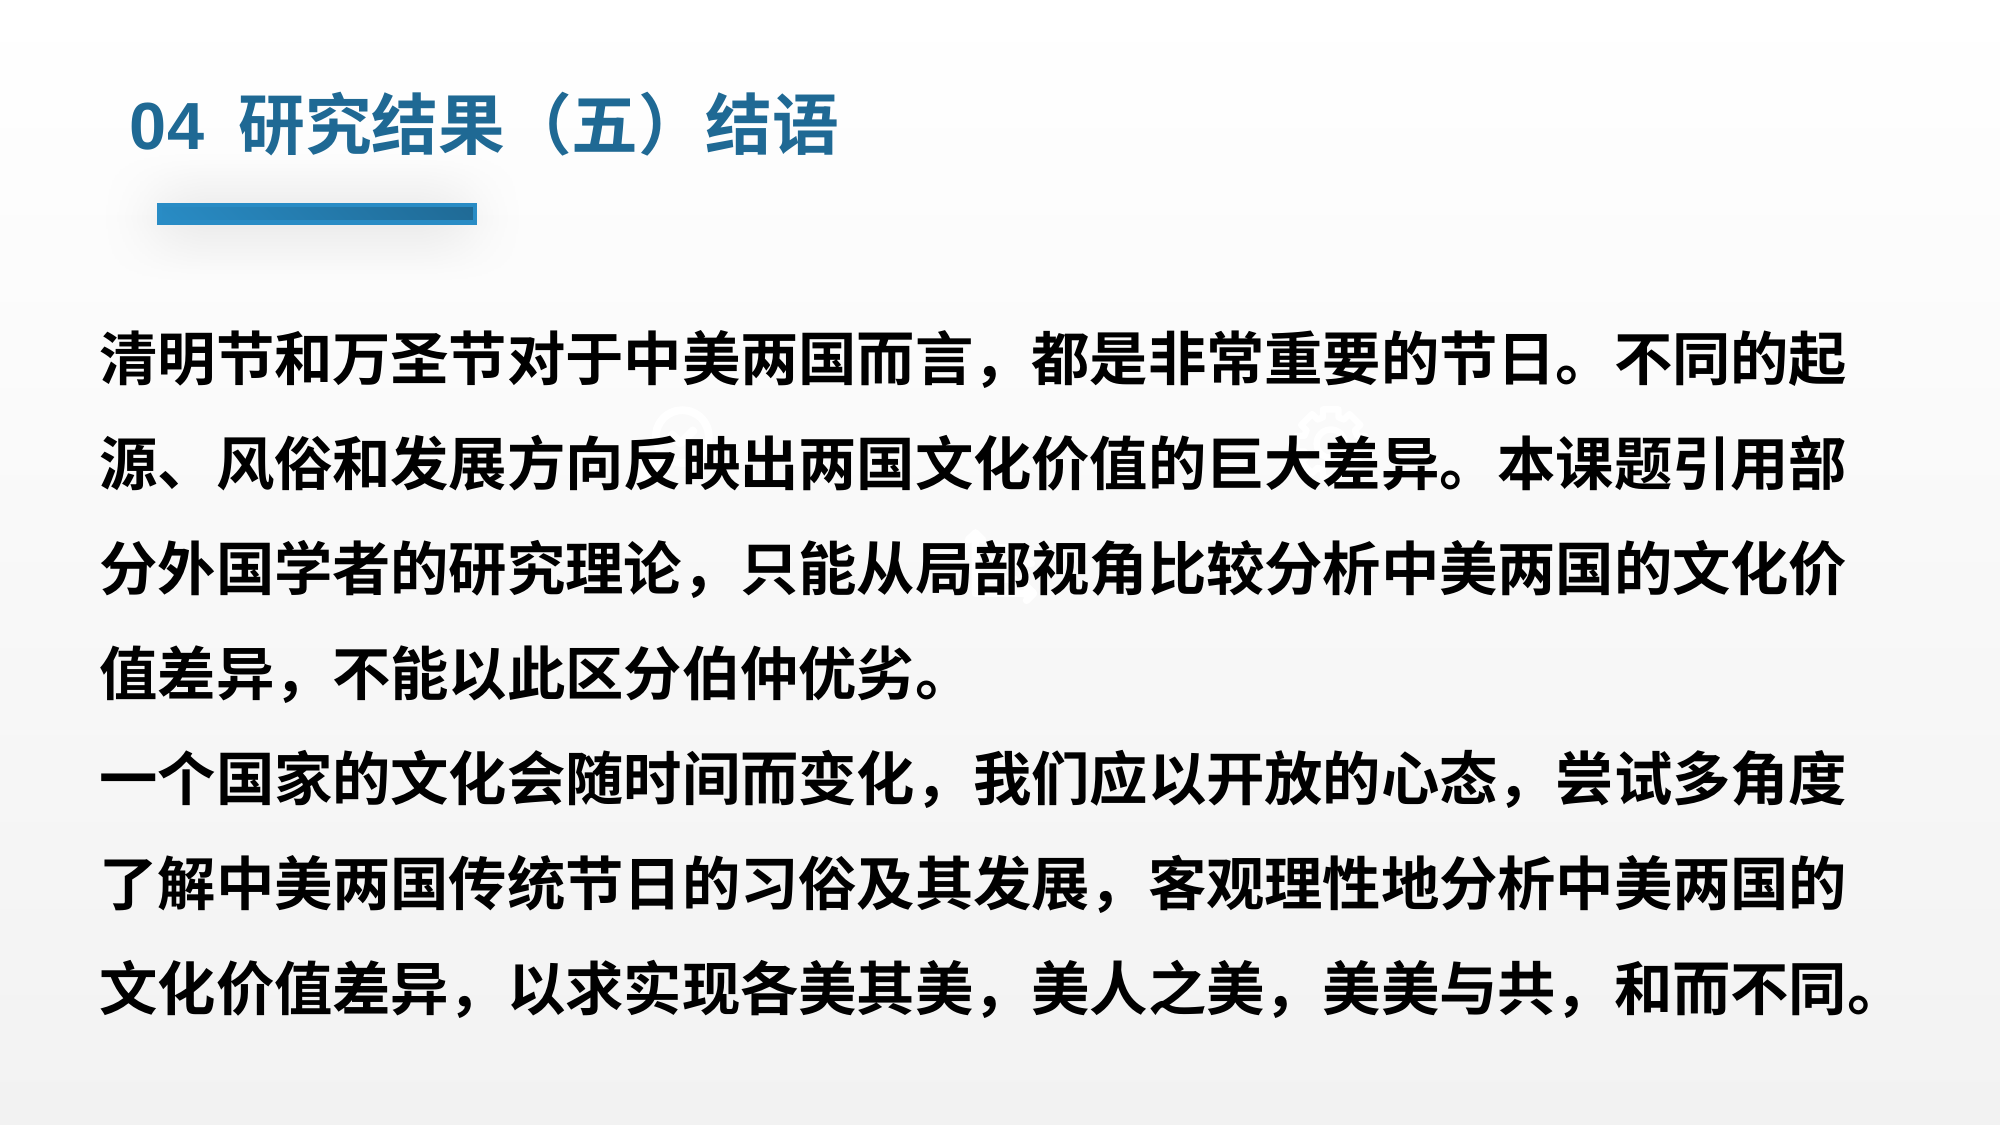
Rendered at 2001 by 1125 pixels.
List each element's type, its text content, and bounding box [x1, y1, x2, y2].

text_box 清明节和万圣节对于中美两国而言，都是非常重要的节日。不同的起源、风俗和发展方向反映出两国文化价值的巨大差异。本课题引用部分外国学者的研究理论，只能从局部视角比较分析中美两国的文化价值差异，不能以此区分伯仲优劣。 一个国家的文化会随时间而变化，我们应以开放的心态，尝试多角度了解中美两国传统节日的习俗及其发展，客观理性地分析中美两国的文化价值差异，以求实现各美其美，美人之美，美美与共，和而不同。 [84, 280, 1918, 1030]
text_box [115, 75, 1635, 223]
